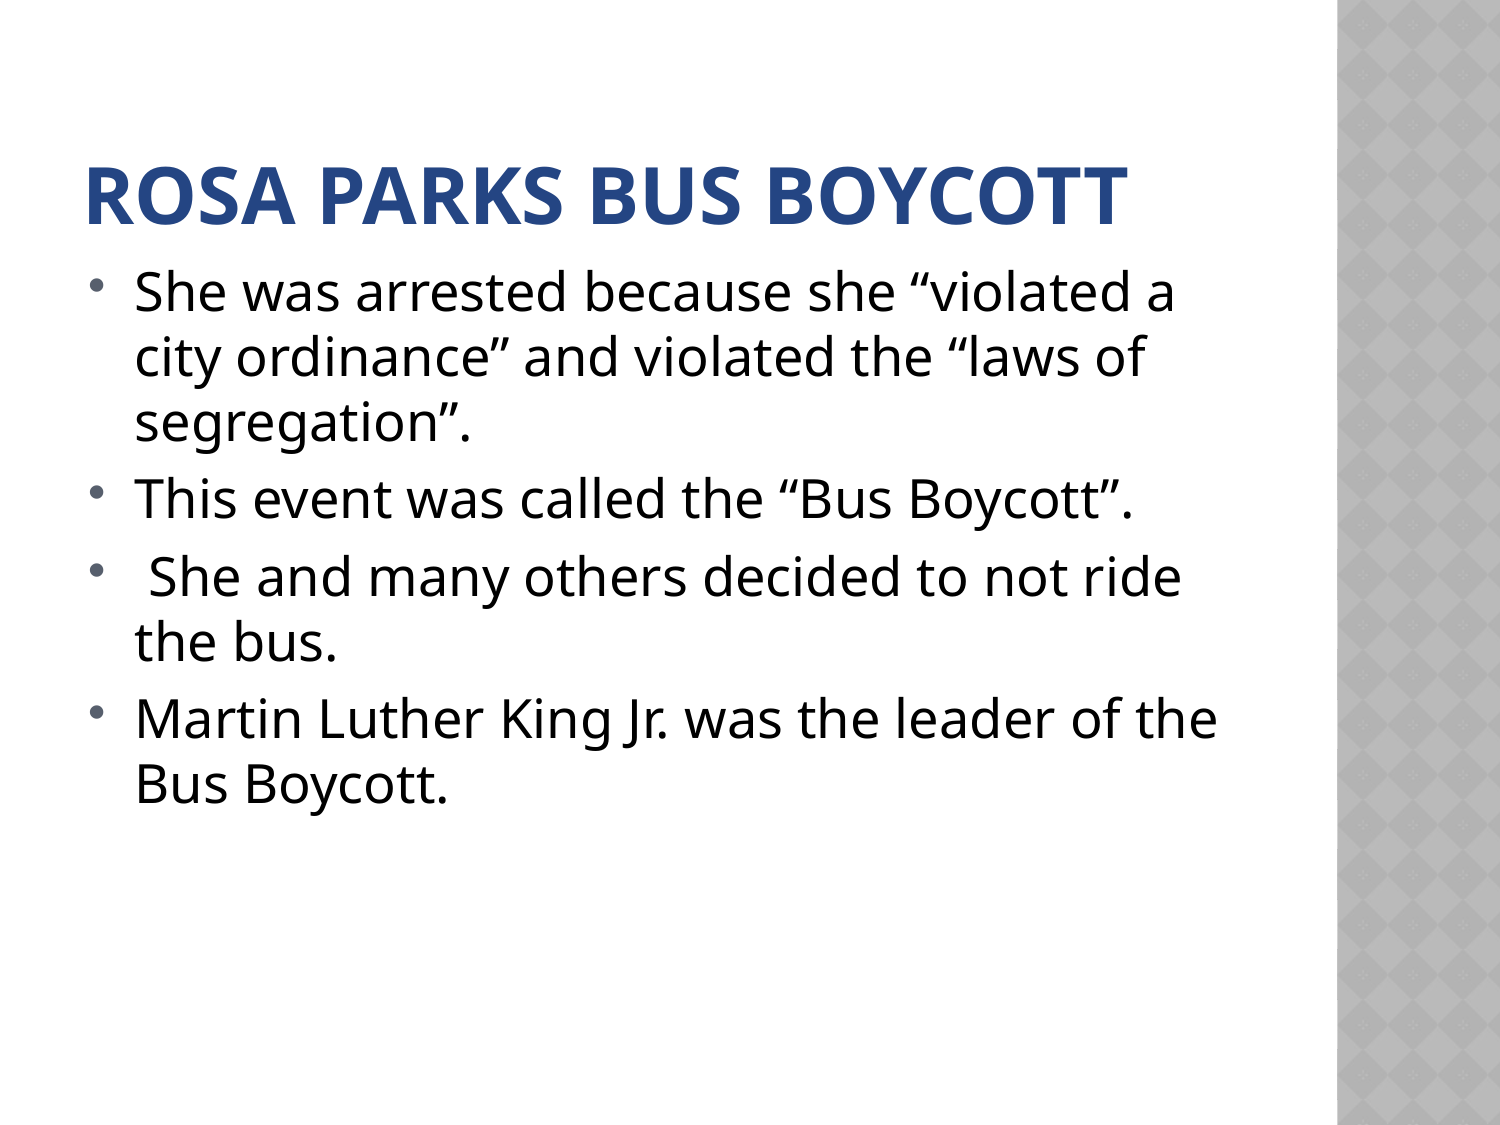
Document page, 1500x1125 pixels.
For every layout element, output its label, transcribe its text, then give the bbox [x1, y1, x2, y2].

list She was arrested because she “violated a city ordinance” and violated the “laws of segregation”. This event was called the “Bus Boycott”. She and many others decided to not ride the bus. Martin Luther King Jr. was the leader of the Bus Boycott. [74, 249, 1263, 1046]
title Rosa parks bus boycott [75, 52, 1263, 240]
